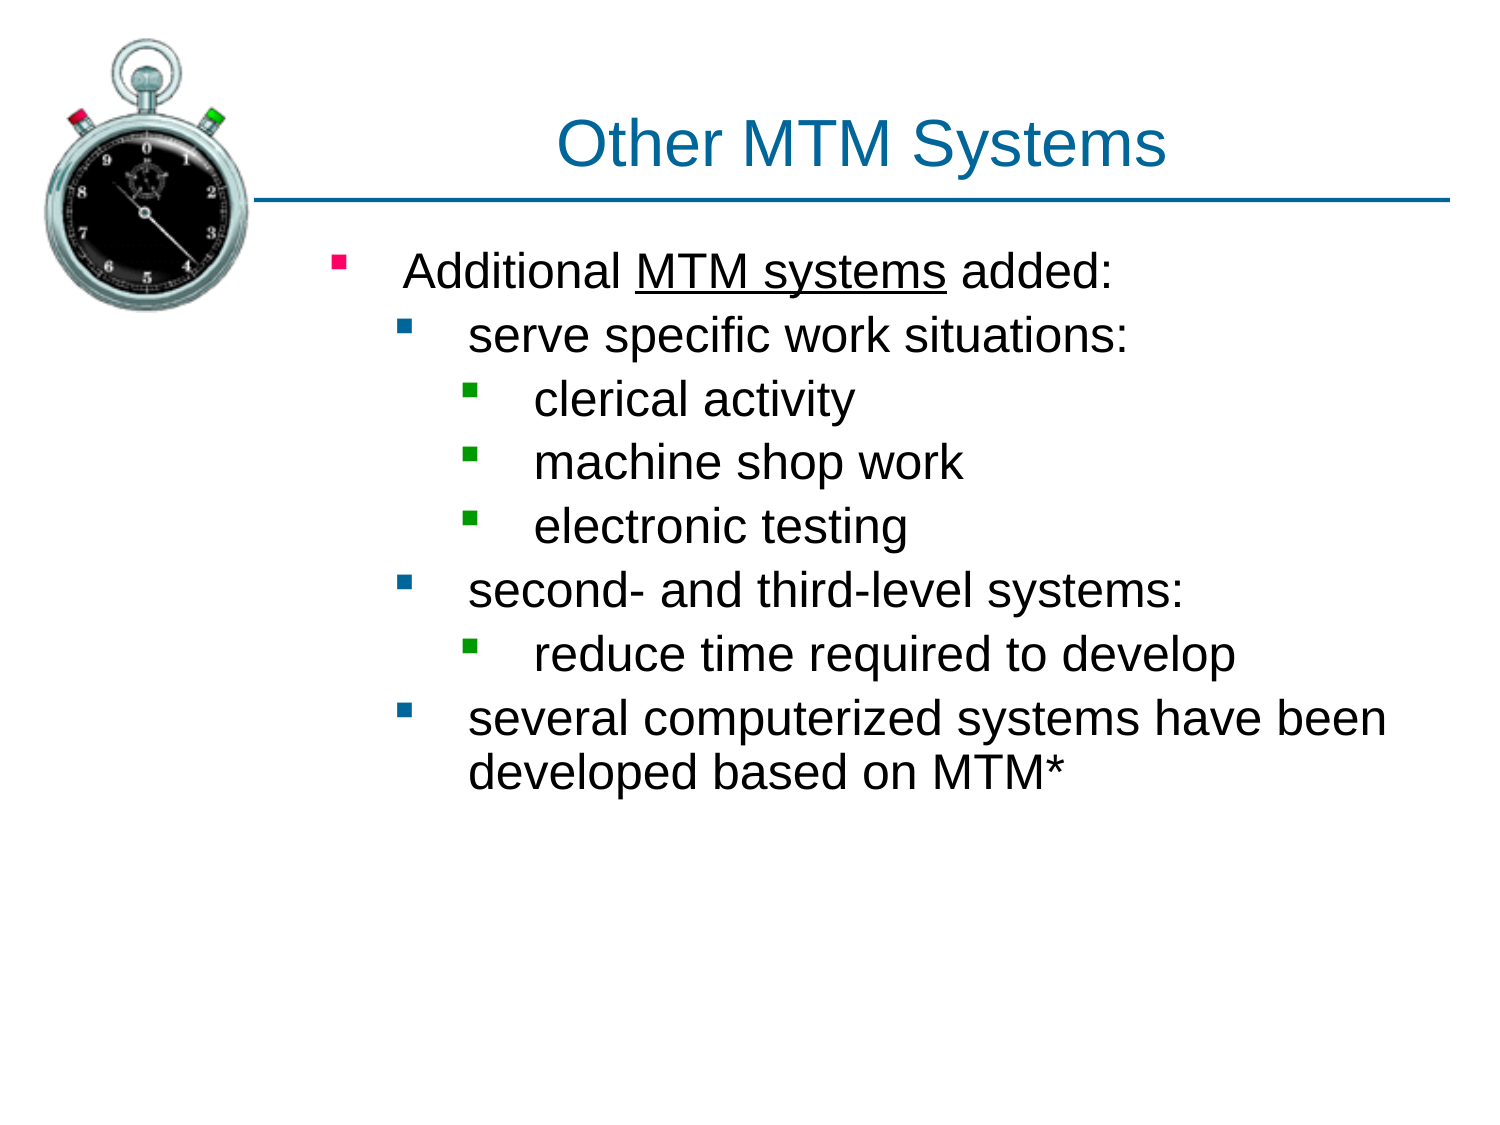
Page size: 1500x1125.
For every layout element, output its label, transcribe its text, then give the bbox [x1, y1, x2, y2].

title Other MTM Systems [275, 37, 1450, 188]
picture [37, 37, 254, 313]
